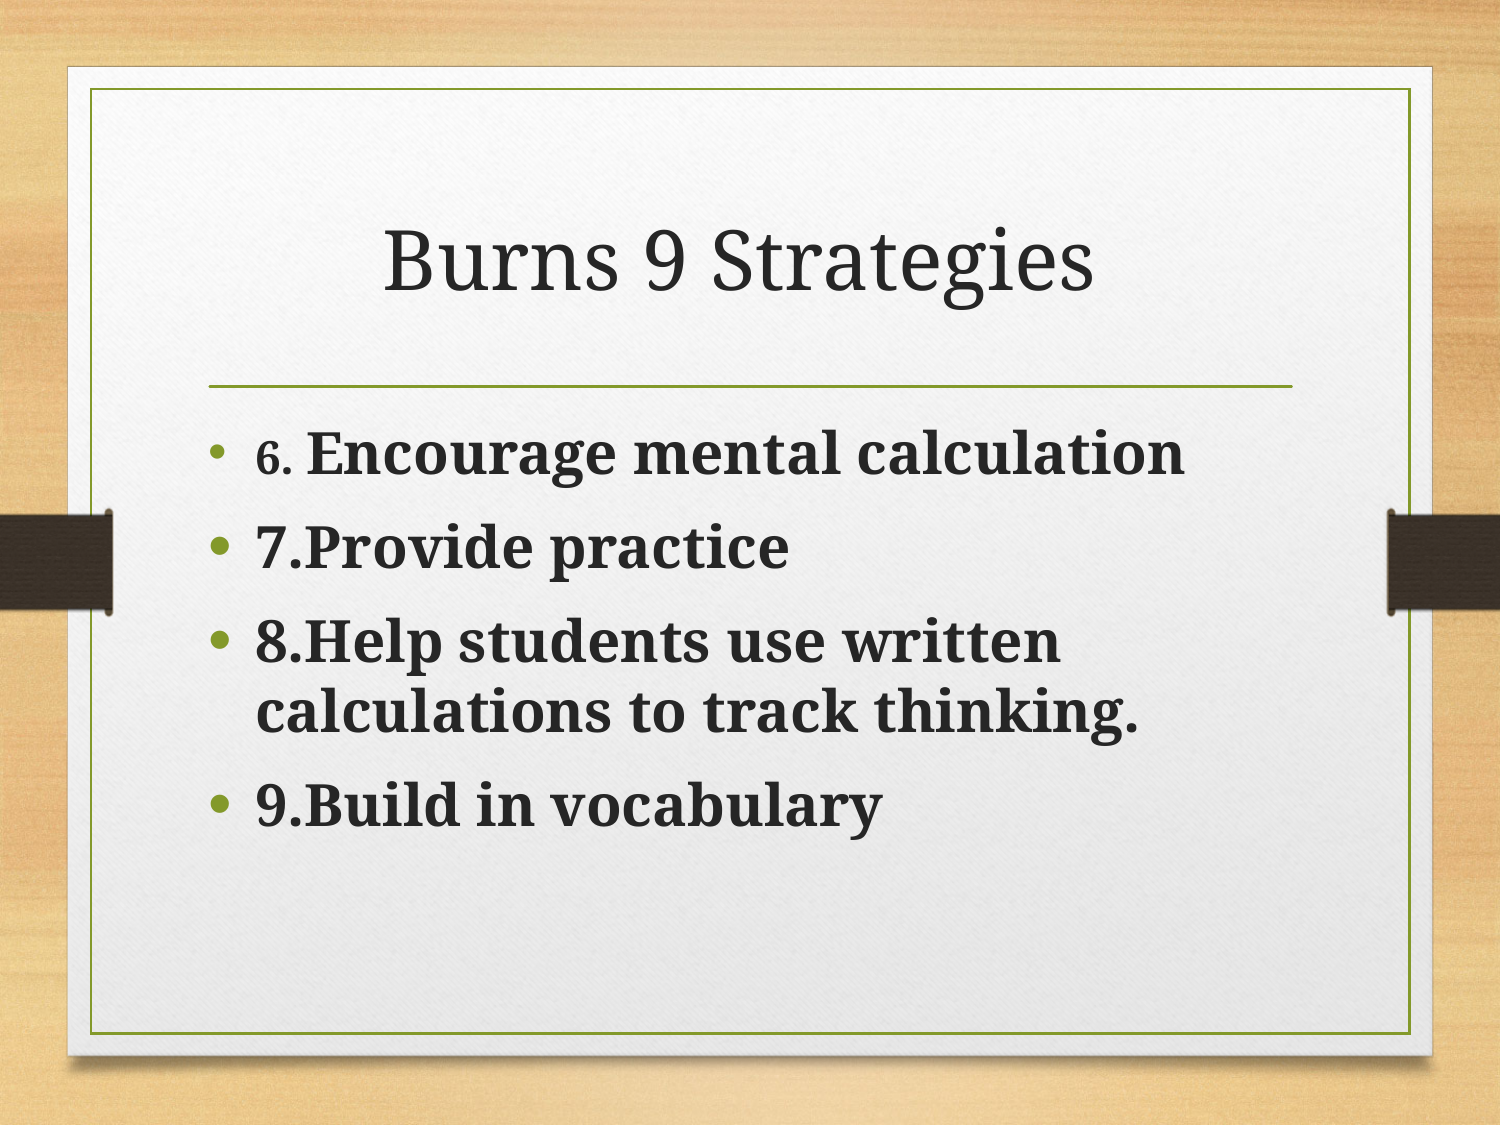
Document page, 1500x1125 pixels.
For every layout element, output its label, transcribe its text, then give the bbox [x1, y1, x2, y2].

picture [0, 0, 1500, 1125]
title Burns 9 Strategies [193, 150, 1309, 365]
list 6. Encourage mental calculation 7.Provide practice 8.Help students use written calculations to track thinking. 9.Build in vocabulary [193, 408, 1309, 974]
